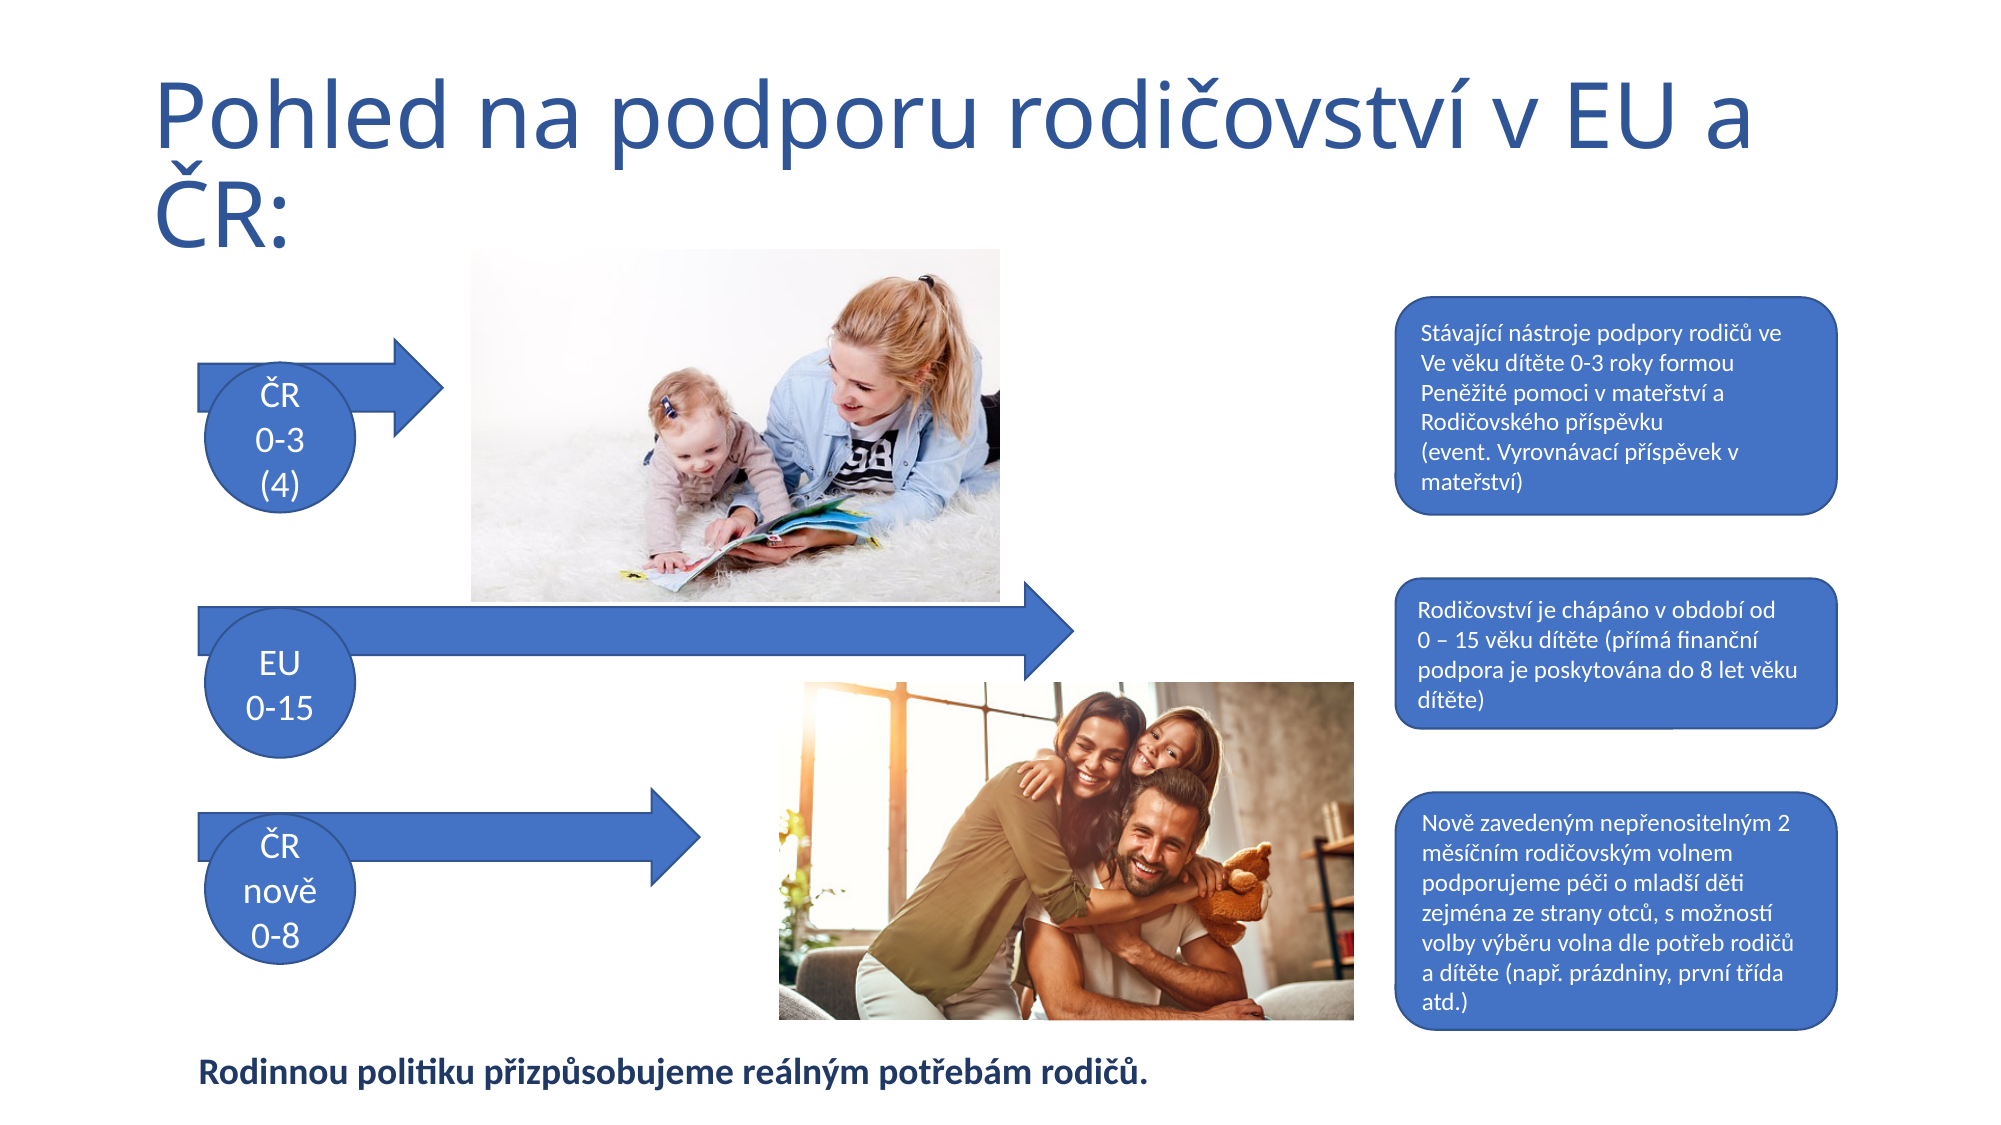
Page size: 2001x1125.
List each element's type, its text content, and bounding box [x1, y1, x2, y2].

text_box Rodinnou politiku přizpůsobujeme reálným potřebám rodičů. [178, 1020, 1382, 1118]
text_box [286, 786, 701, 888]
picture [779, 682, 1354, 1066]
text_box [197, 362, 264, 413]
text_box EU 0-15 [204, 606, 357, 759]
text_box [197, 812, 274, 862]
text_box ČR 0-3 (4) [204, 361, 357, 514]
text_box Stávající nástroje podpory rodičů ve Ve věku dítěte 0-3 roky formou Peněžité pomoci v mateřství a Rodičovského příspěvku (event. Vyrovnávací příspěvek v mateřství) [1394, 296, 1838, 516]
text_box [288, 580, 1075, 682]
text_box Rodičovství je chápáno v období od 0 – 15 věku dítěte (přímá finanční podpora je poskytována do 8 let věku dítěte) [1394, 577, 1838, 730]
text_box ČR nově 0-8 [204, 812, 357, 965]
text_box [197, 606, 273, 657]
picture [471, 249, 1000, 602]
title Pohled na podporu rodičovství v EU a ČR: [137, 59, 1863, 278]
text_box Nově zavedeným nepřenositelným 2 měsíčním rodičovským volnem podporujeme péči o mladší děti zejména ze strany otců, s možností volby výběru volna dle potřeb rodičů a dítěte (např. prázdniny, první třída atd.) [1394, 791, 1838, 1031]
text_box [296, 337, 445, 439]
